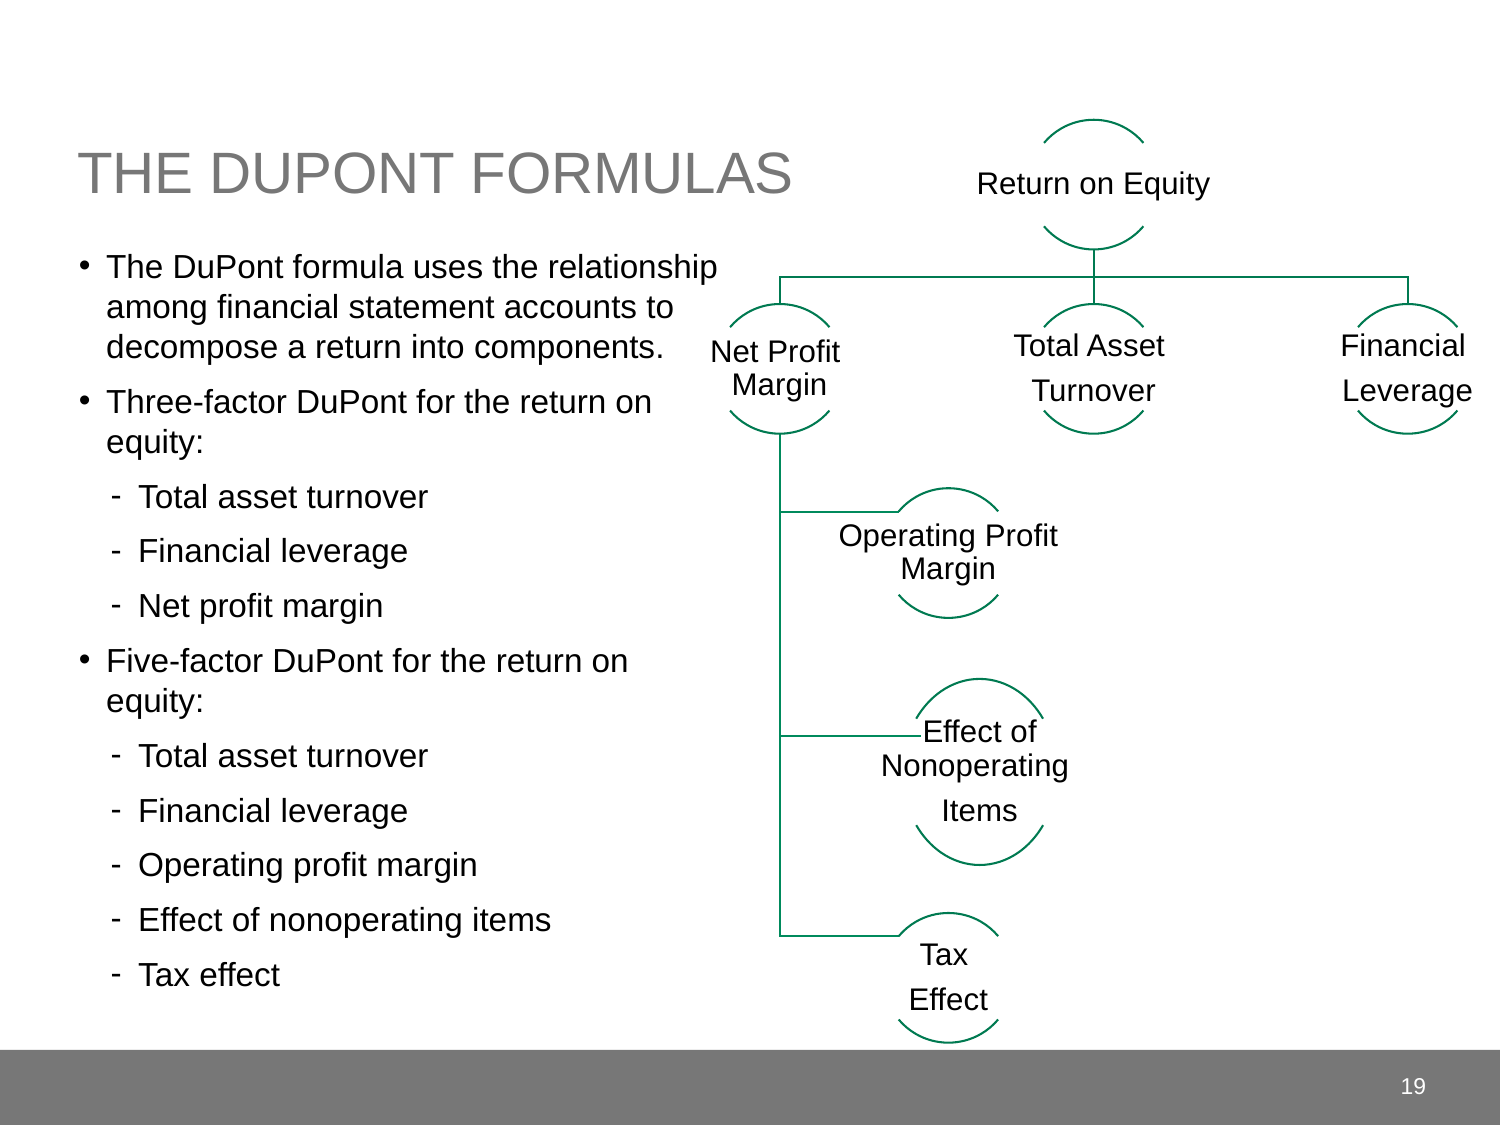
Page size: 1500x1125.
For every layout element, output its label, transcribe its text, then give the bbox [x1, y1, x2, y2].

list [649, 99, 1500, 1063]
slide_number 19 [1312, 1063, 1442, 1116]
list The DuPont formula uses the relationship among financial statement accounts to decompose a return into components. Three-factor DuPont for the return on equity: Total asset turnover Financial leverage Net profit margin Five-factor DuPont for the return on equity: Total asset turnover Financial leverage Operating profit margin Effect of nonoperating items Tax effect [62, 237, 649, 1013]
title The DuPont Formulas [62, 24, 1437, 213]
